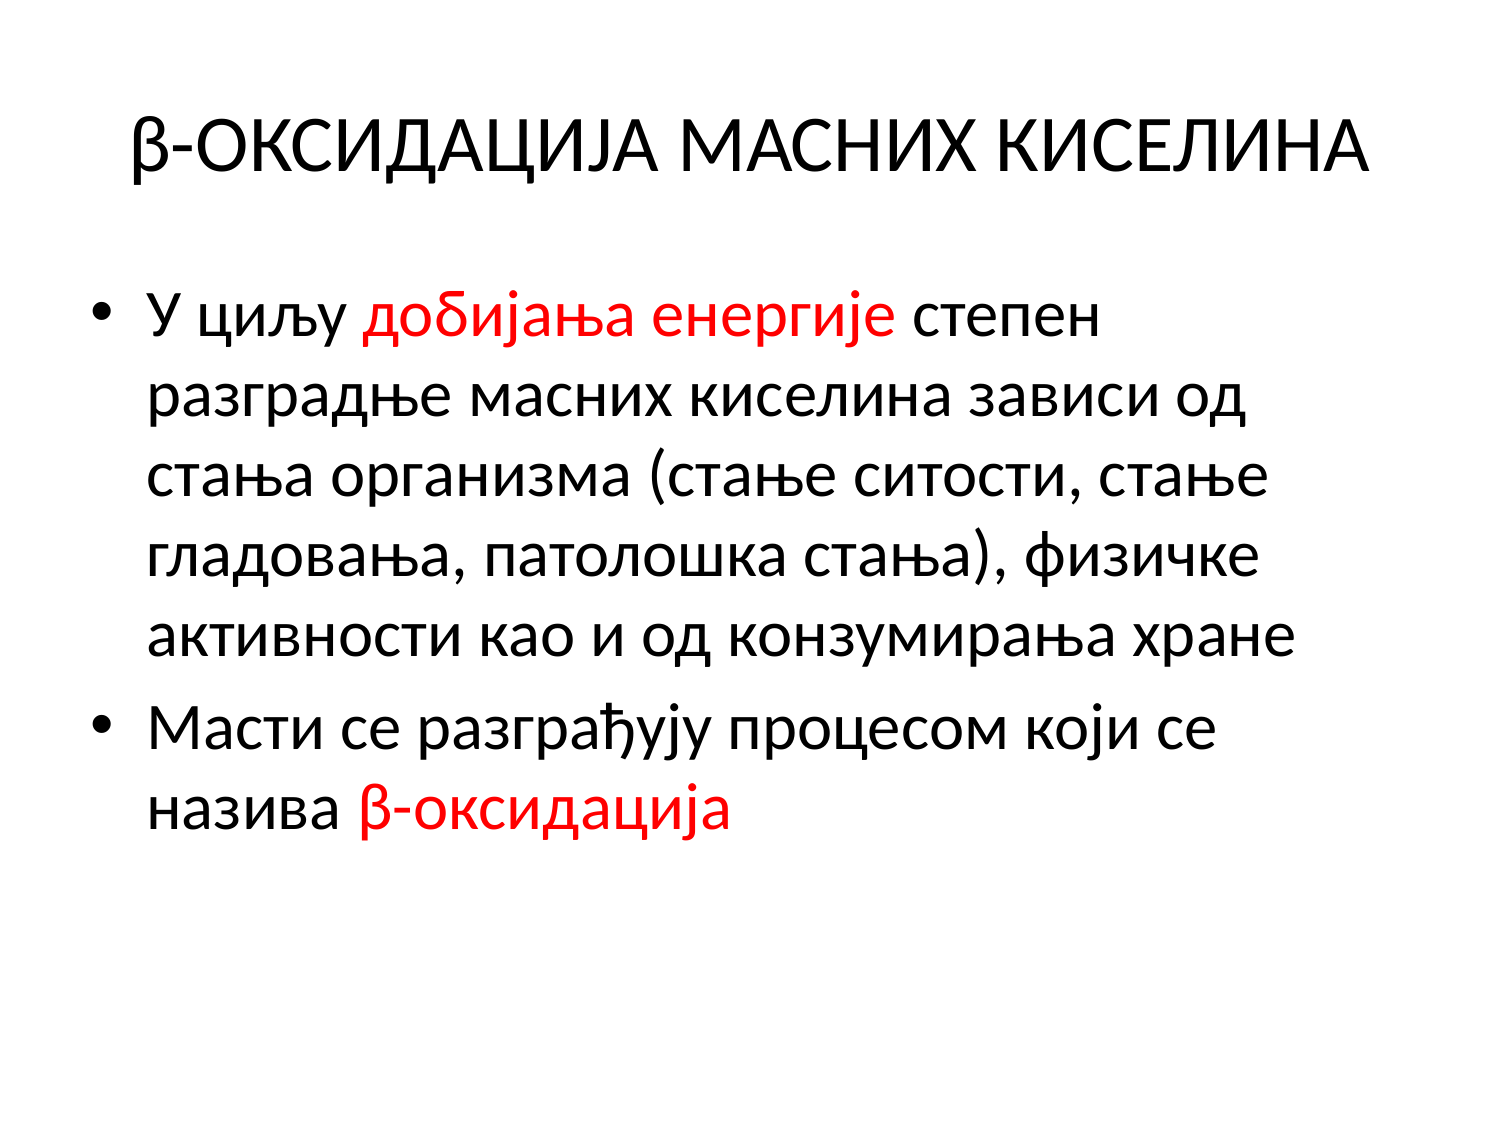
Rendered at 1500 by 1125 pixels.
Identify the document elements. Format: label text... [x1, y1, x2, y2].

title β-ОКСИДАЦИЈА МАСНИХ КИСЕЛИНА [75, 45, 1425, 233]
list У циљу добијања енергије степен разградње масних киселина зависи од стања организма (стање ситости, стање гладовања, патолошка стања), физичке активности као и од конзумирања хране Масти се разграђују процесом који се назива β-оксидација [75, 262, 1425, 1005]
